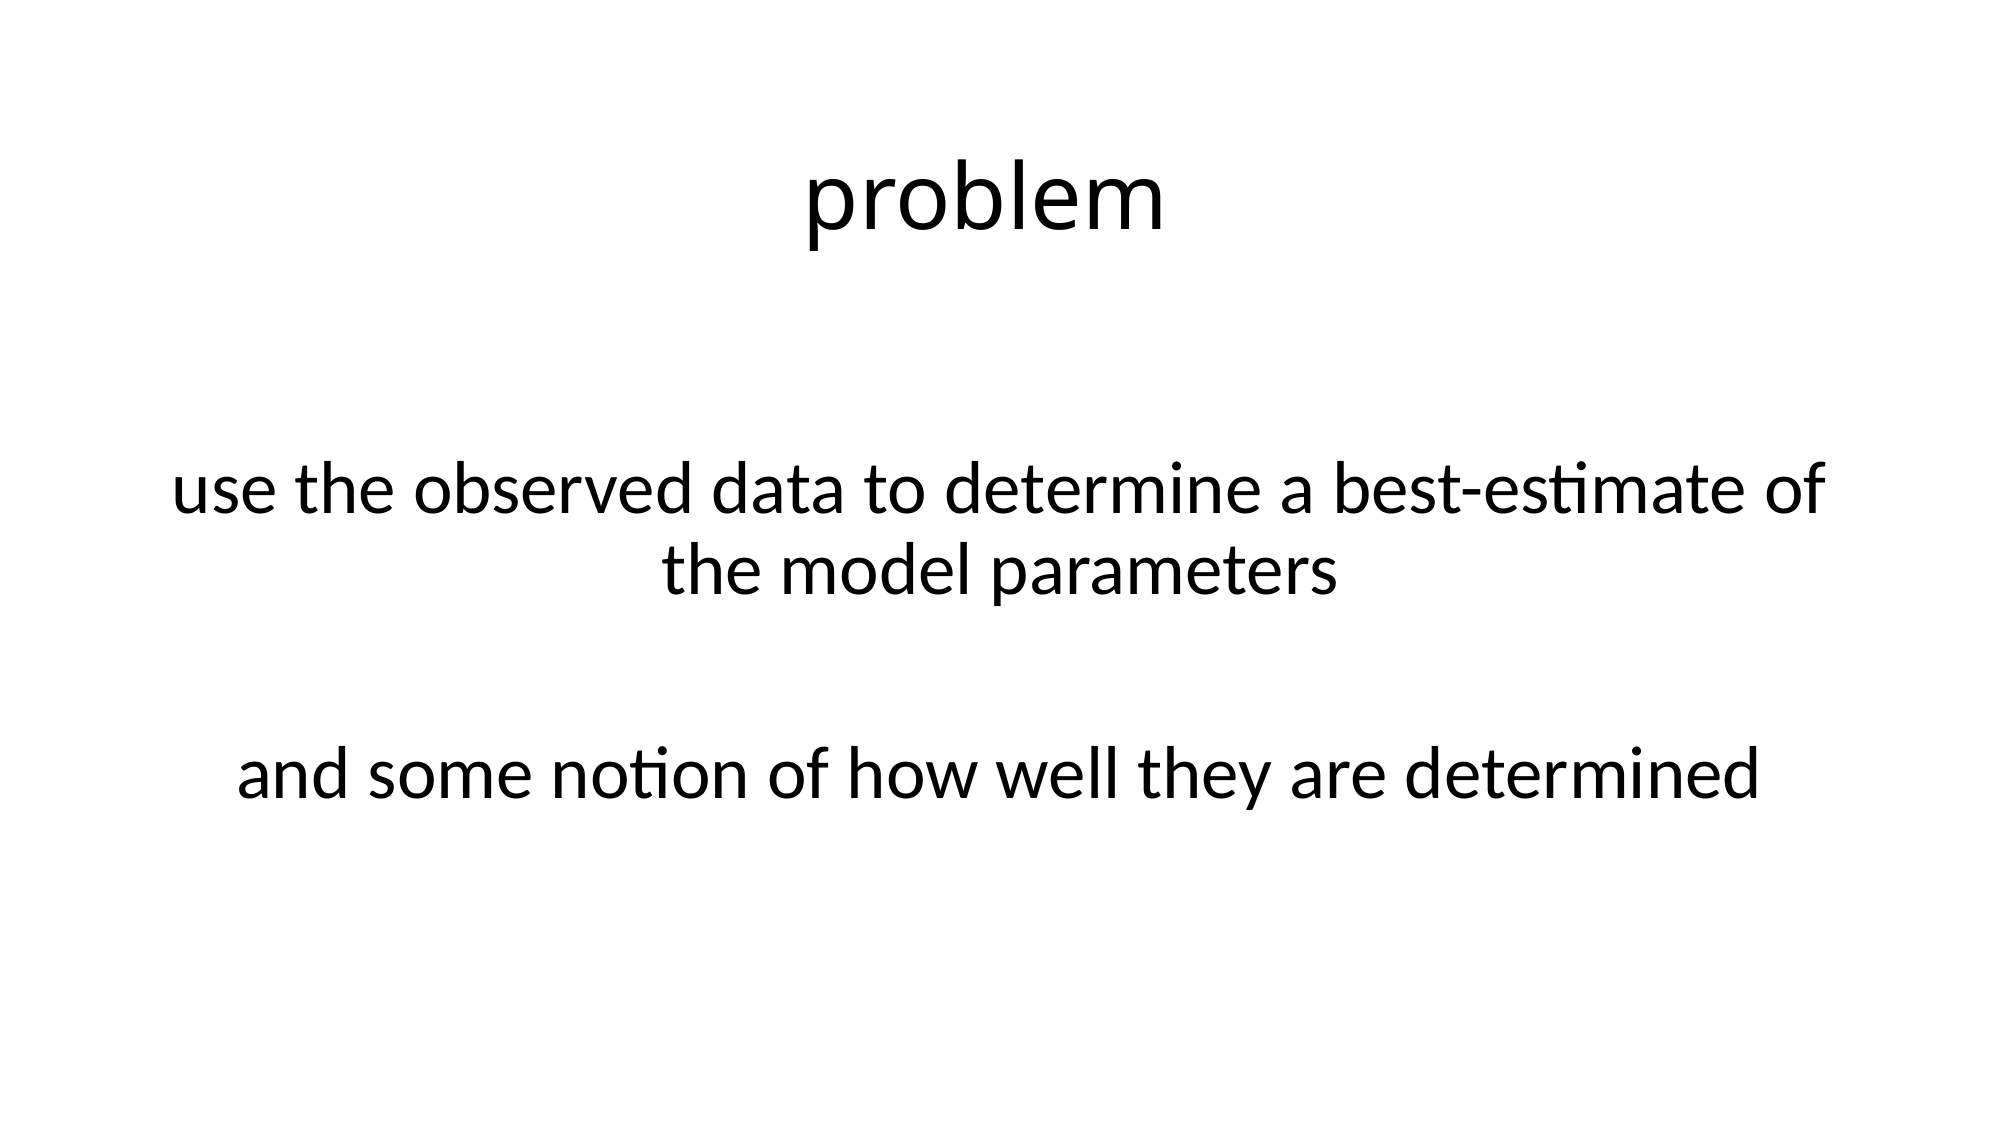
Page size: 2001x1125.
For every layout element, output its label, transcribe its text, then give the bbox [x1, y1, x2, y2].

list use the observed data to determine a best-estimate of the model parameters and some notion of how well they are determined [137, 441, 1863, 876]
title problem [123, 90, 1849, 309]
